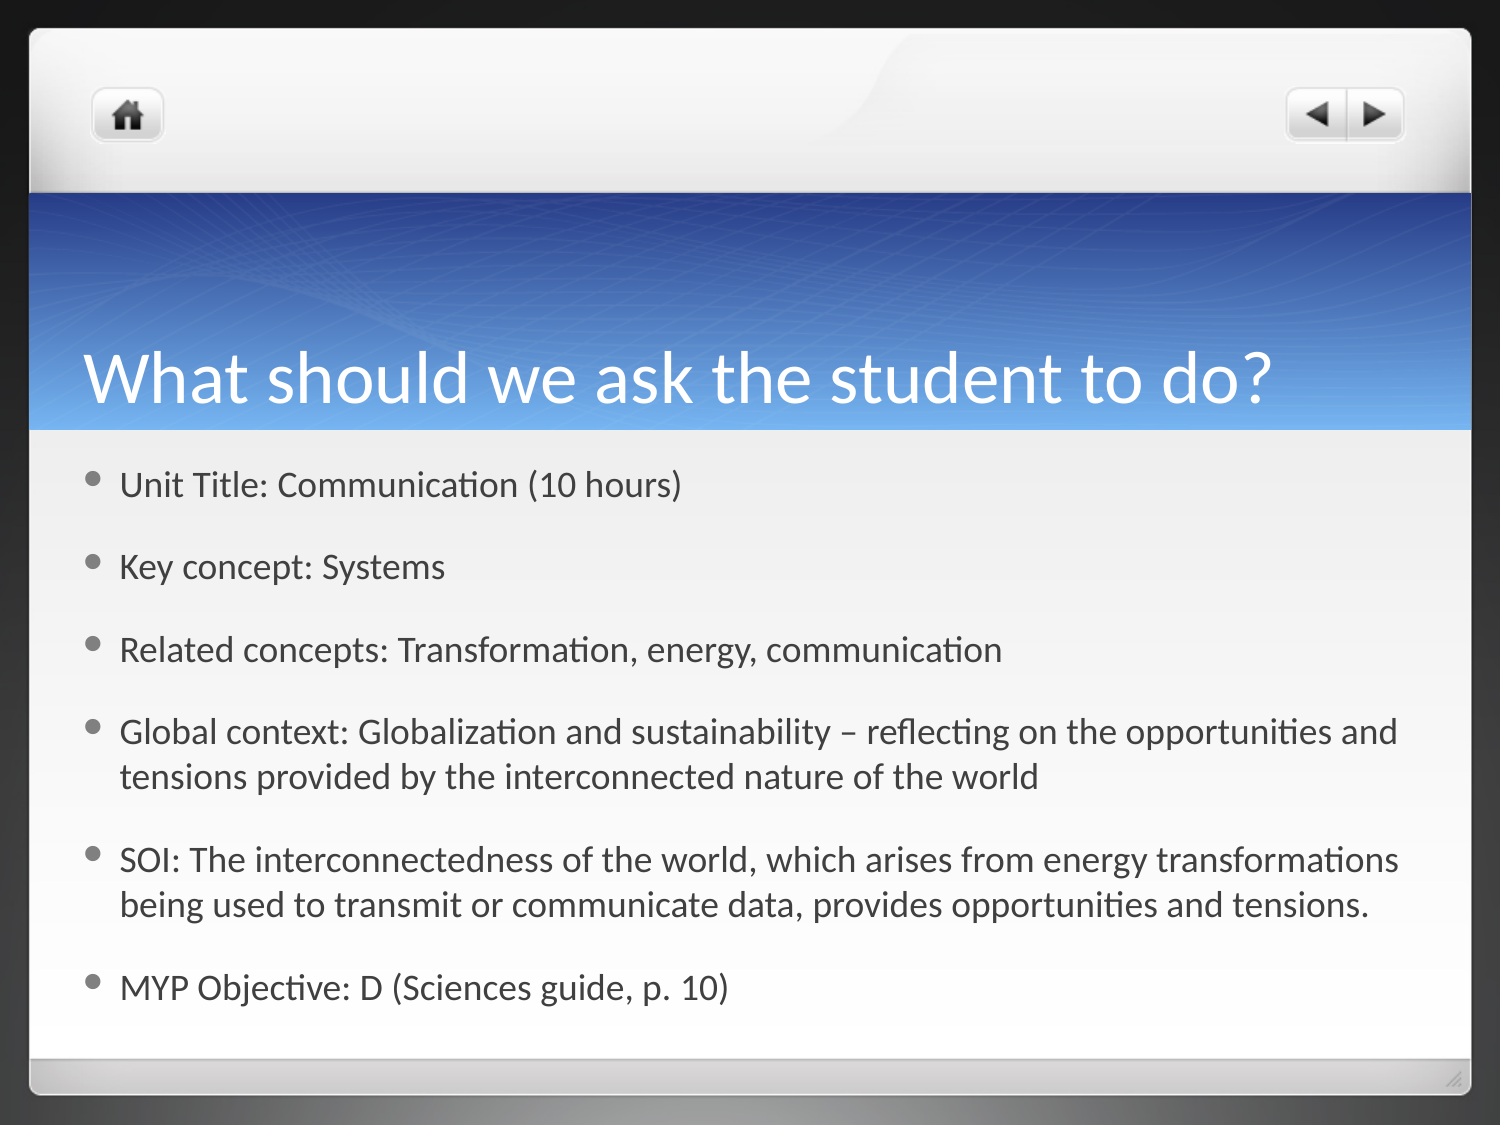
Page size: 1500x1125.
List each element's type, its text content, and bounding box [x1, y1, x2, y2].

list Unit Title: Communication (10 hours) Key concept: Systems Related concepts: Transformation, energy, communication Global context: Globalization and sustainability – reflecting on the opportunities and tensions provided by the interconnected nature of the world SOI: The interconnectedness of the world, which arises from energy transformations being used to transmit or communicate data, provides opportunities and tensions. MYP Objective: D (Sciences guide, p. 10) [68, 452, 1432, 1025]
title What should we ask the student to do? [68, 238, 1432, 427]
picture [0, 0, 1500, 1125]
